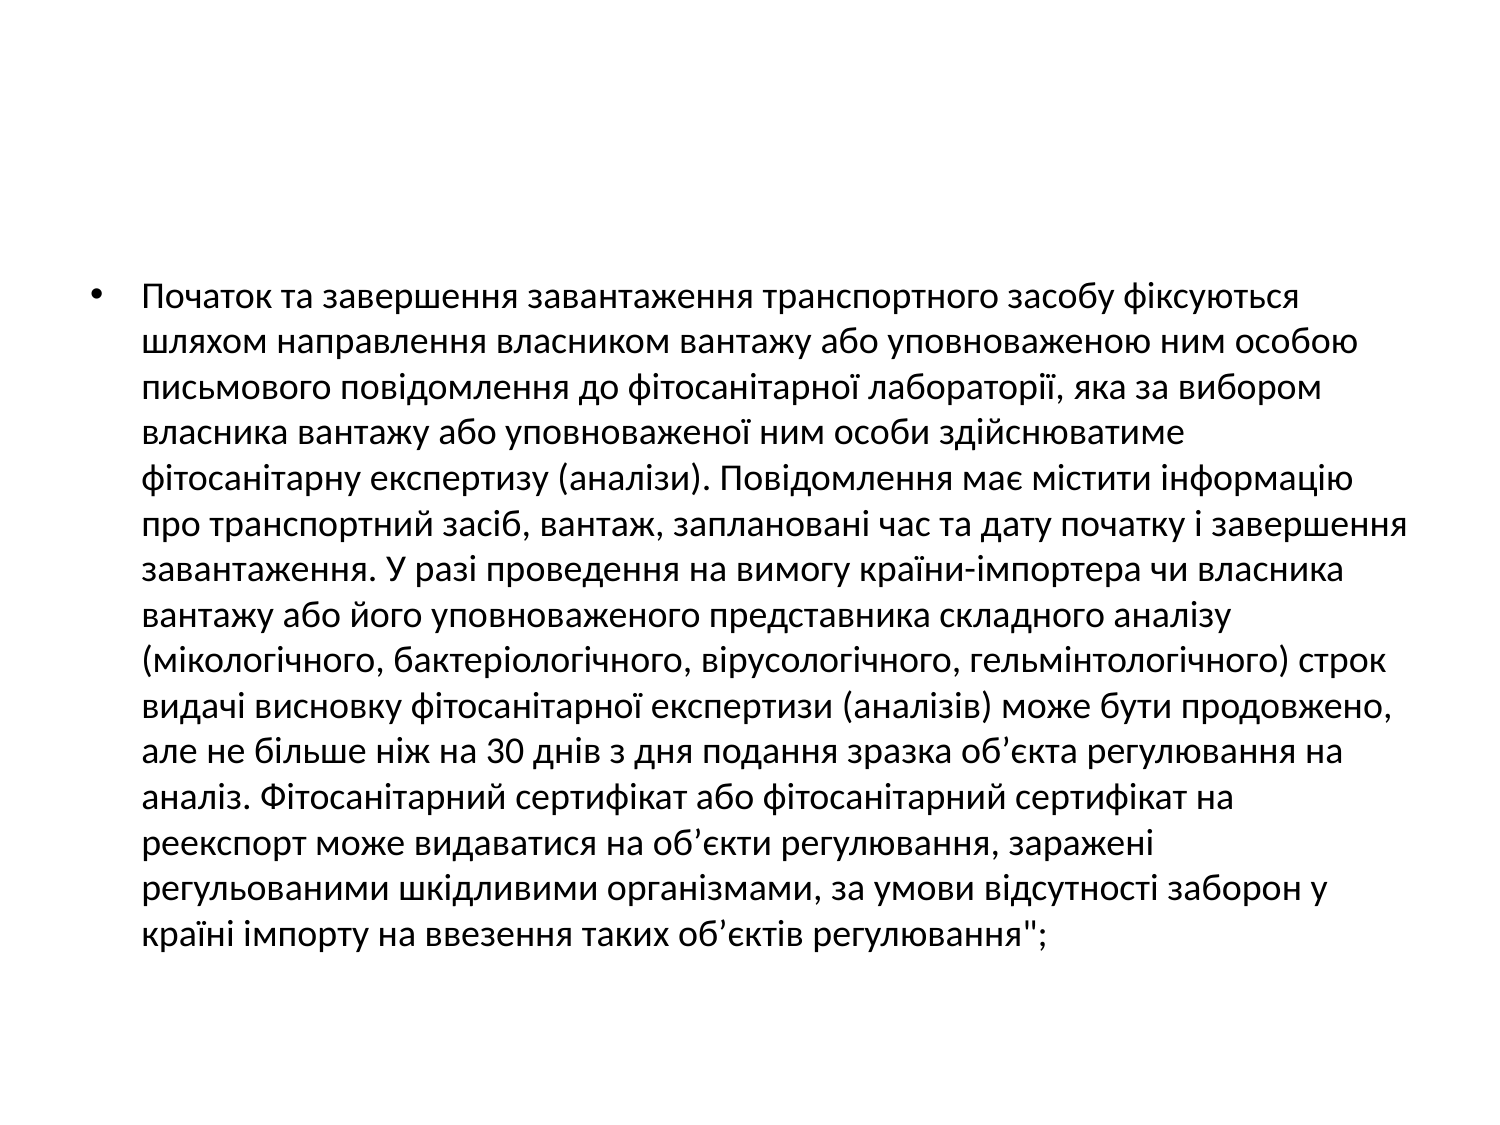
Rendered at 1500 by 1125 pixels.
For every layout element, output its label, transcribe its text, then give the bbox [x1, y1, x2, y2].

list Початок та завершення завантаження транспортного засобу фіксуються шляхом направлення власником вантажу або уповноваженою ним особою письмового повідомлення до фітосанітарної лабораторії, яка за вибором власника вантажу або уповноваженої ним особи здійснюватиме фітосанітарну експертизу (аналізи). Повідомлення має містити інформацію про транспортний засіб, вантаж, заплановані час та дату початку і завершення завантаження. У разі проведення на вимогу країни-імпортера чи власника вантажу або його уповноваженого представника складного аналізу (мікологічного, бактеріологічного, вірусологічного, гельмінтологічного) строк видачі висновку фітосанітарної експертизи (аналізів) може бути продовжено, але не більше ніж на 30 днів з дня подання зразка об’єкта регулювання на аналіз. Фітосанітарний сертифікат або фітосанітарний сертифікат на реекспорт може видаватися на об’єкти регулювання, заражені регульованими шкідливими організмами, за умови відсутності заборон у країні імпорту на ввезення таких об’єктів регулювання"; [75, 262, 1425, 1005]
